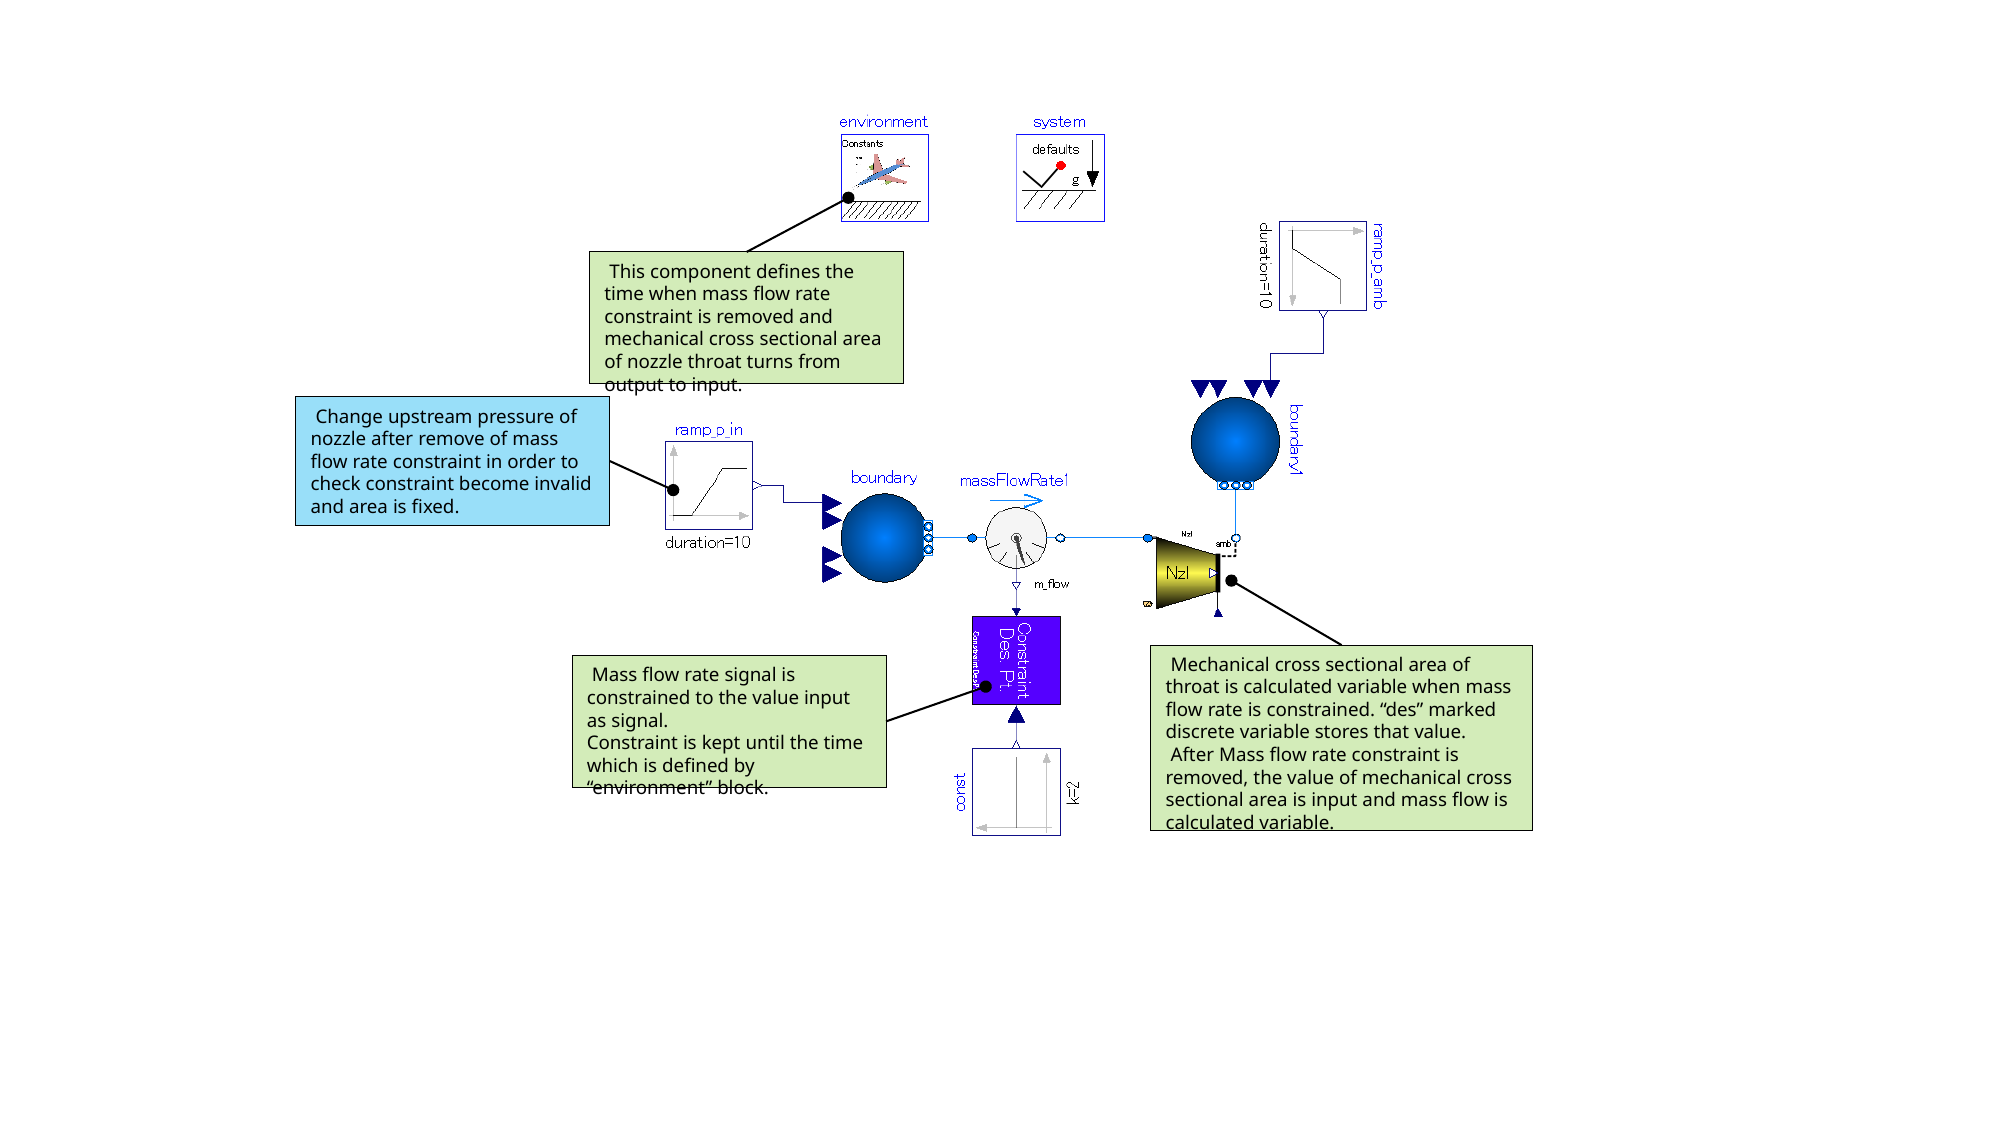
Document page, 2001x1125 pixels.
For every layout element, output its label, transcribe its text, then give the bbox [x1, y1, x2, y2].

text_box This component defines the time when mass flow rate constraint is removed and mechanical cross sectional area of nozzle throat turns from output to input. [589, 251, 643, 384]
text_box Mechanical cross sectional area of throat is calculated variable when mass flow rate is constrained. “des” marked discrete variable stores that value. After Mass flow rate constraint is removed, the value of mechanical cross sectional area is input and mass flow is calculated variable. [1390, 645, 1533, 831]
text_box Mass flow rate signal is constrained to the value input as signal. Constraint is kept until the time which is defined by “environment” block. [572, 655, 643, 788]
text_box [746, 197, 849, 252]
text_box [886, 686, 986, 722]
text_box Change upstream pressure of nozzle after remove of mass flow rate constraint in order to check constraint become invalid and area is fixed. [295, 396, 610, 526]
picture [643, 90, 1390, 859]
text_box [1231, 580, 1342, 646]
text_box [609, 461, 674, 491]
